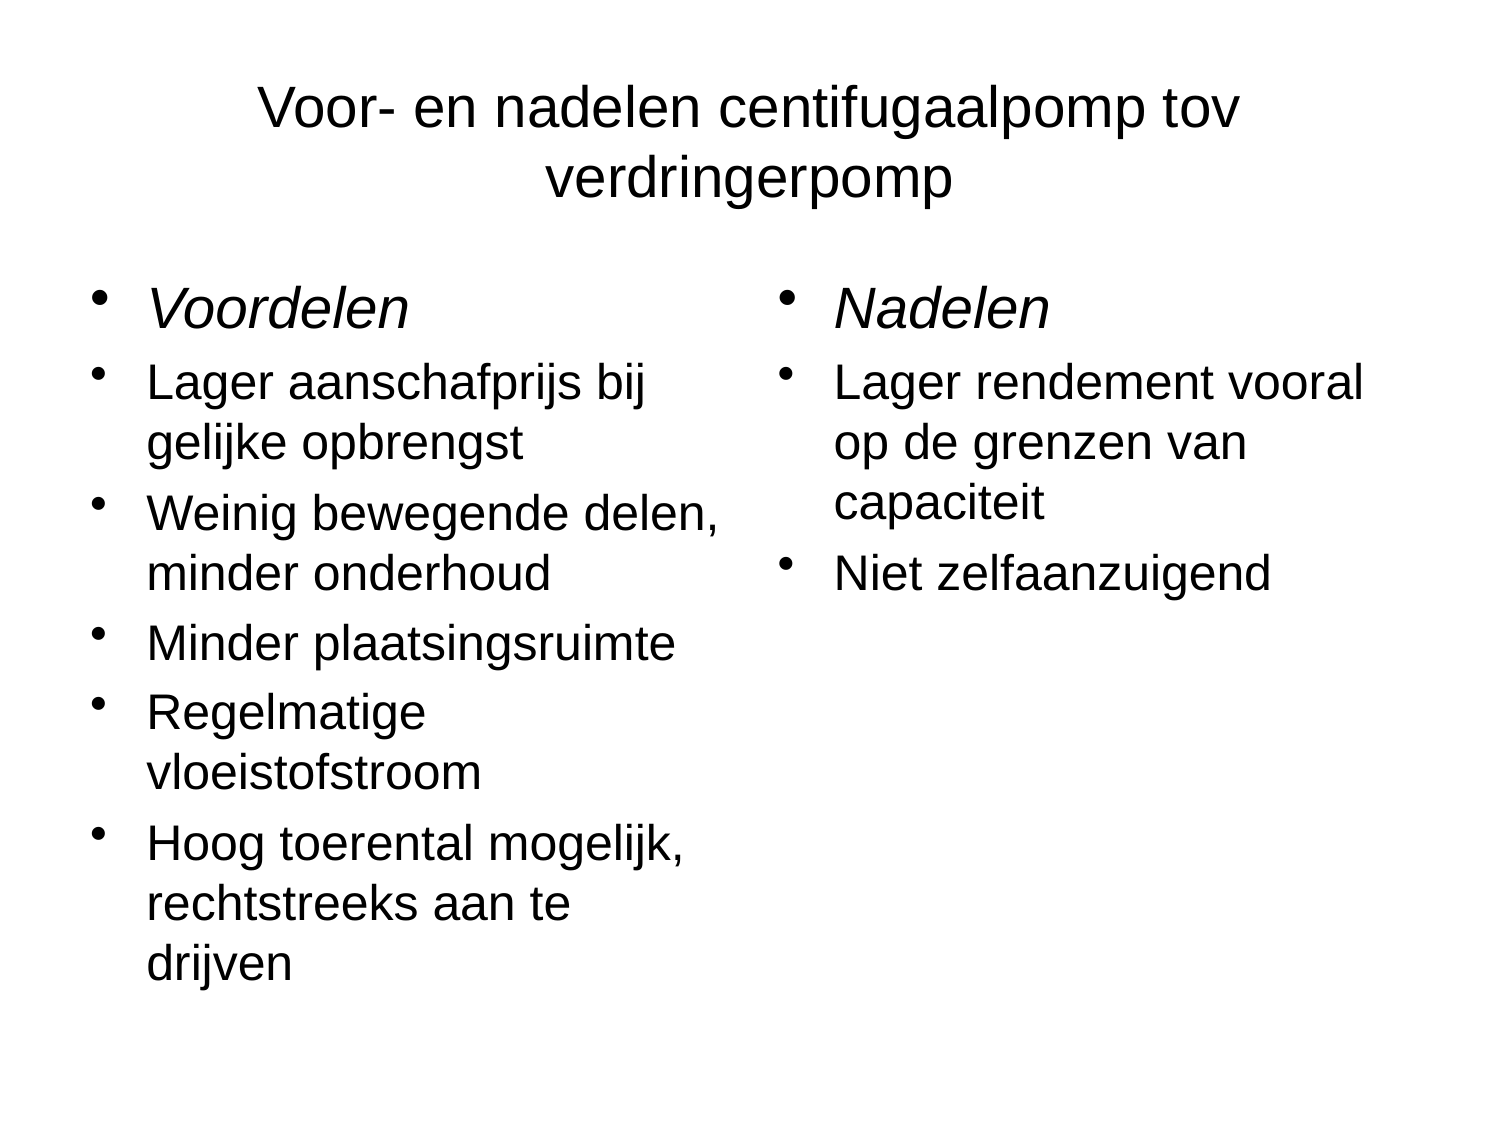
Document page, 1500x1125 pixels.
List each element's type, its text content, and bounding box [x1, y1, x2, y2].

list Voordelen Lager aanschafprijs bij gelijke opbrengst Weinig bewegende delen, minder onderhoud Minder plaatsingsruimte Regelmatige vloeistofstroom Hoog toerental mogelijk, rechtstreeks aan te drijven [74, 262, 738, 1006]
list Nadelen Lager rendement vooral op de grenzen van capaciteit Niet zelfaanzuigend [762, 262, 1426, 1006]
title Voor- en nadelen centifugaalpomp tov verdringerpomp [74, 44, 1426, 233]
